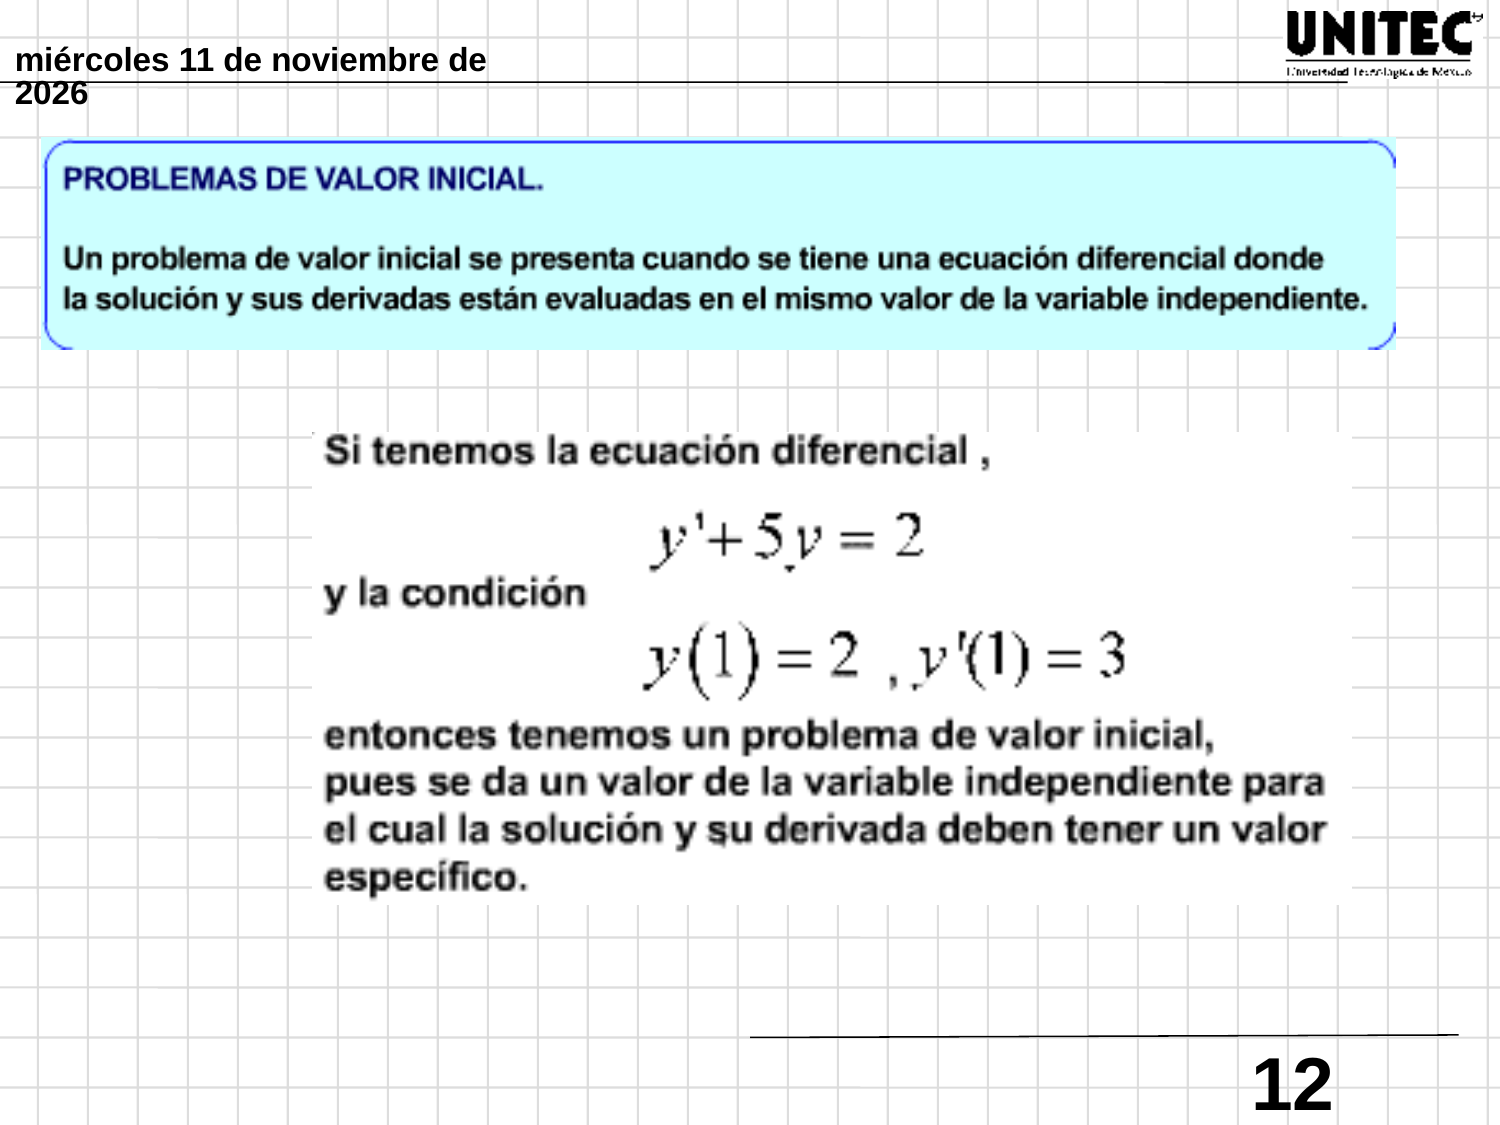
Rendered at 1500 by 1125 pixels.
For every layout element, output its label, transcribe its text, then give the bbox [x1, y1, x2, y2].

picture [41, 136, 1397, 350]
slide_number 12 [1199, 1013, 1452, 1109]
slide_number lunes, 23 de enero de 2012 [0, 31, 526, 110]
picture [1283, 11, 1483, 79]
picture [312, 432, 1352, 906]
